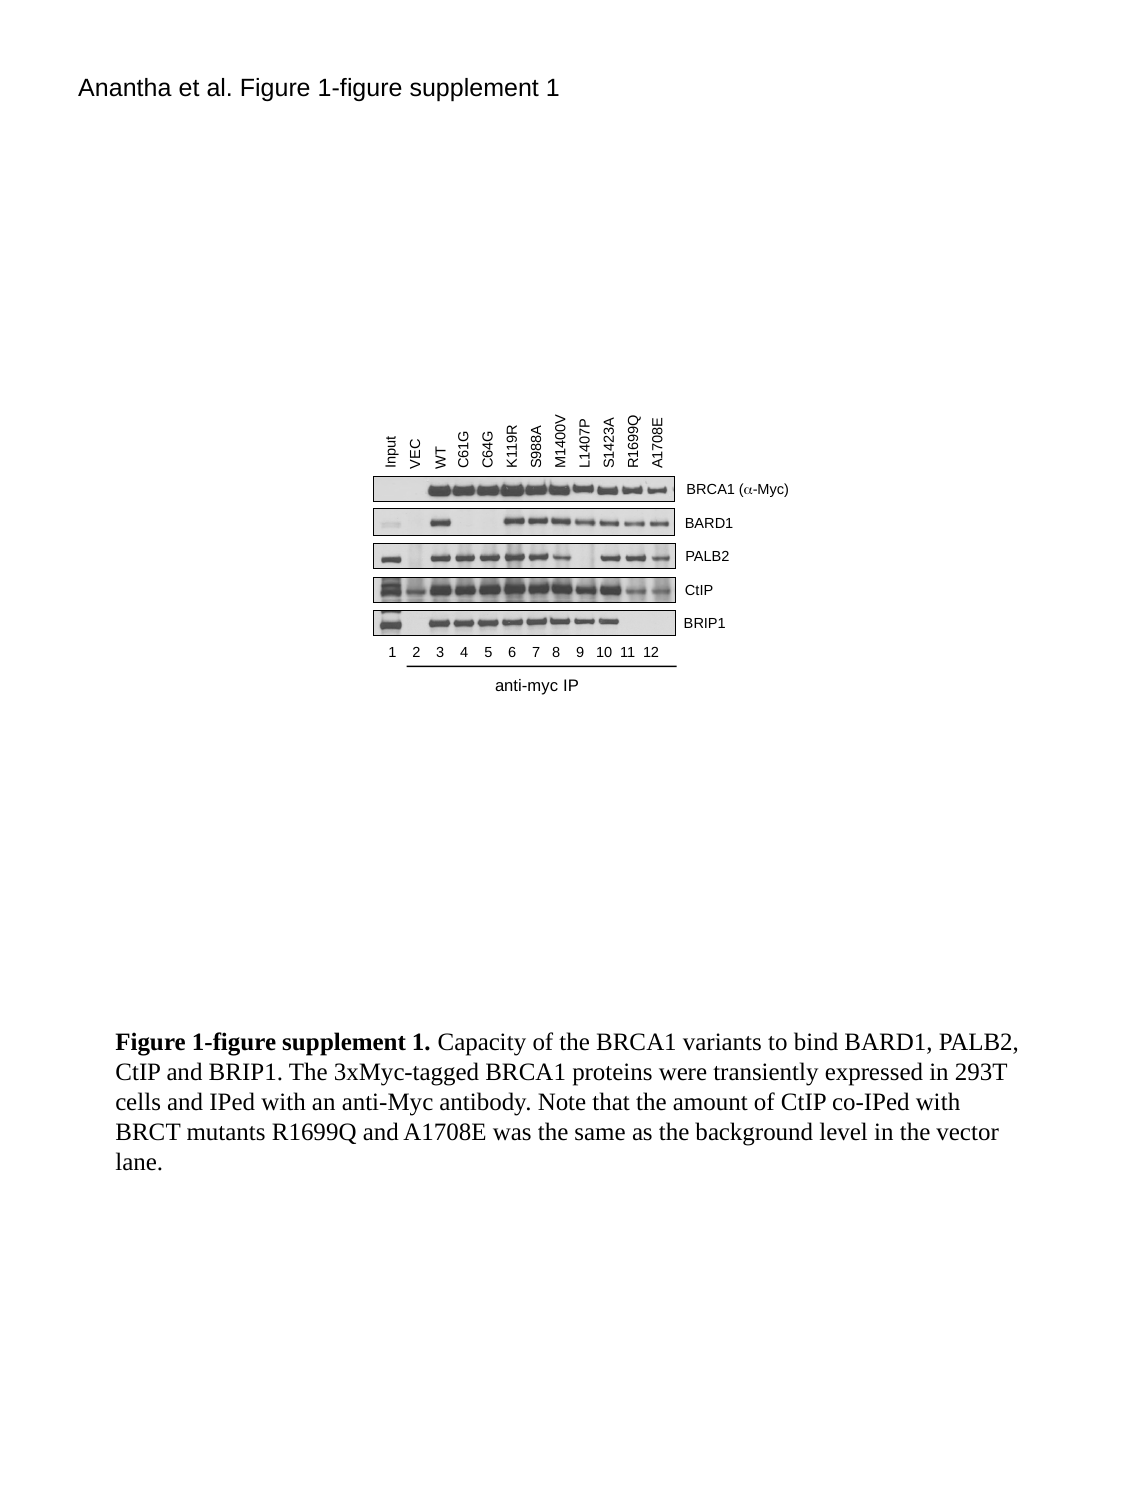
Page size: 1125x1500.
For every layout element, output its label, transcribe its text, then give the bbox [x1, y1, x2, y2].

text_box Anantha et al. Figure 1-figure supplement 1 [63, 63, 577, 109]
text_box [373, 398, 807, 703]
text_box Figure 1-figure supplement 1. Capacity of the BRCA1 variants to bind BARD1, PALB2, CtIP and BRIP1. The 3xMyc-tagged BRCA1 proteins were transiently expressed in 293T cells and IPed with an anti-Myc antibody. Note that the amount of CtIP co-IPed with BRCT mutants R1699Q and A1708E was the same as the background level in the vector lane. [100, 1017, 1036, 1183]
